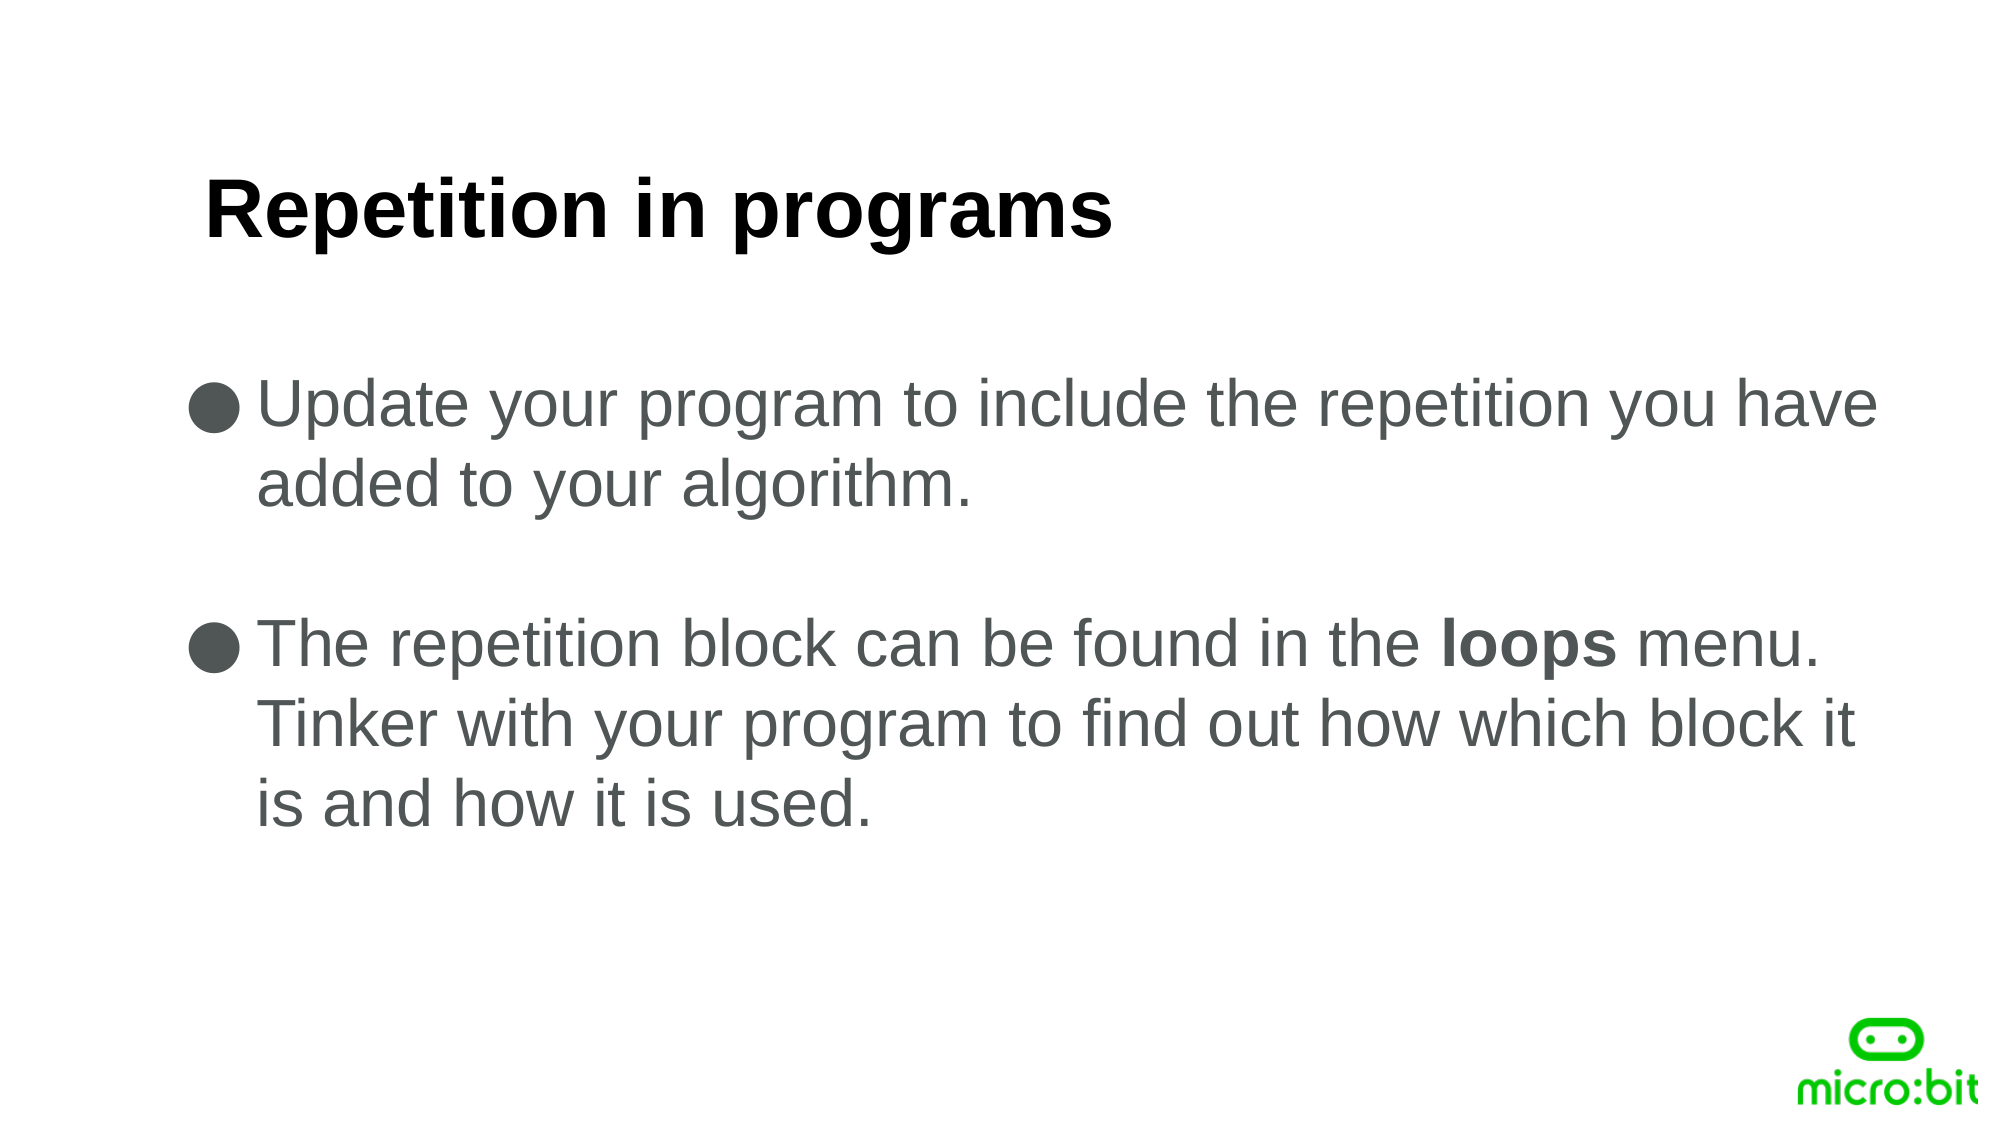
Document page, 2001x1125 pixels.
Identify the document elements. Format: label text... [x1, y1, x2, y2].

text_box Repetition in programs Update your program to include the repetition you have added to your algorithm. The repetition block can be found in the loops menu. Tinker with your program to find out how which block it is and how it is used. [166, 60, 1918, 884]
picture [1797, 1017, 1978, 1106]
